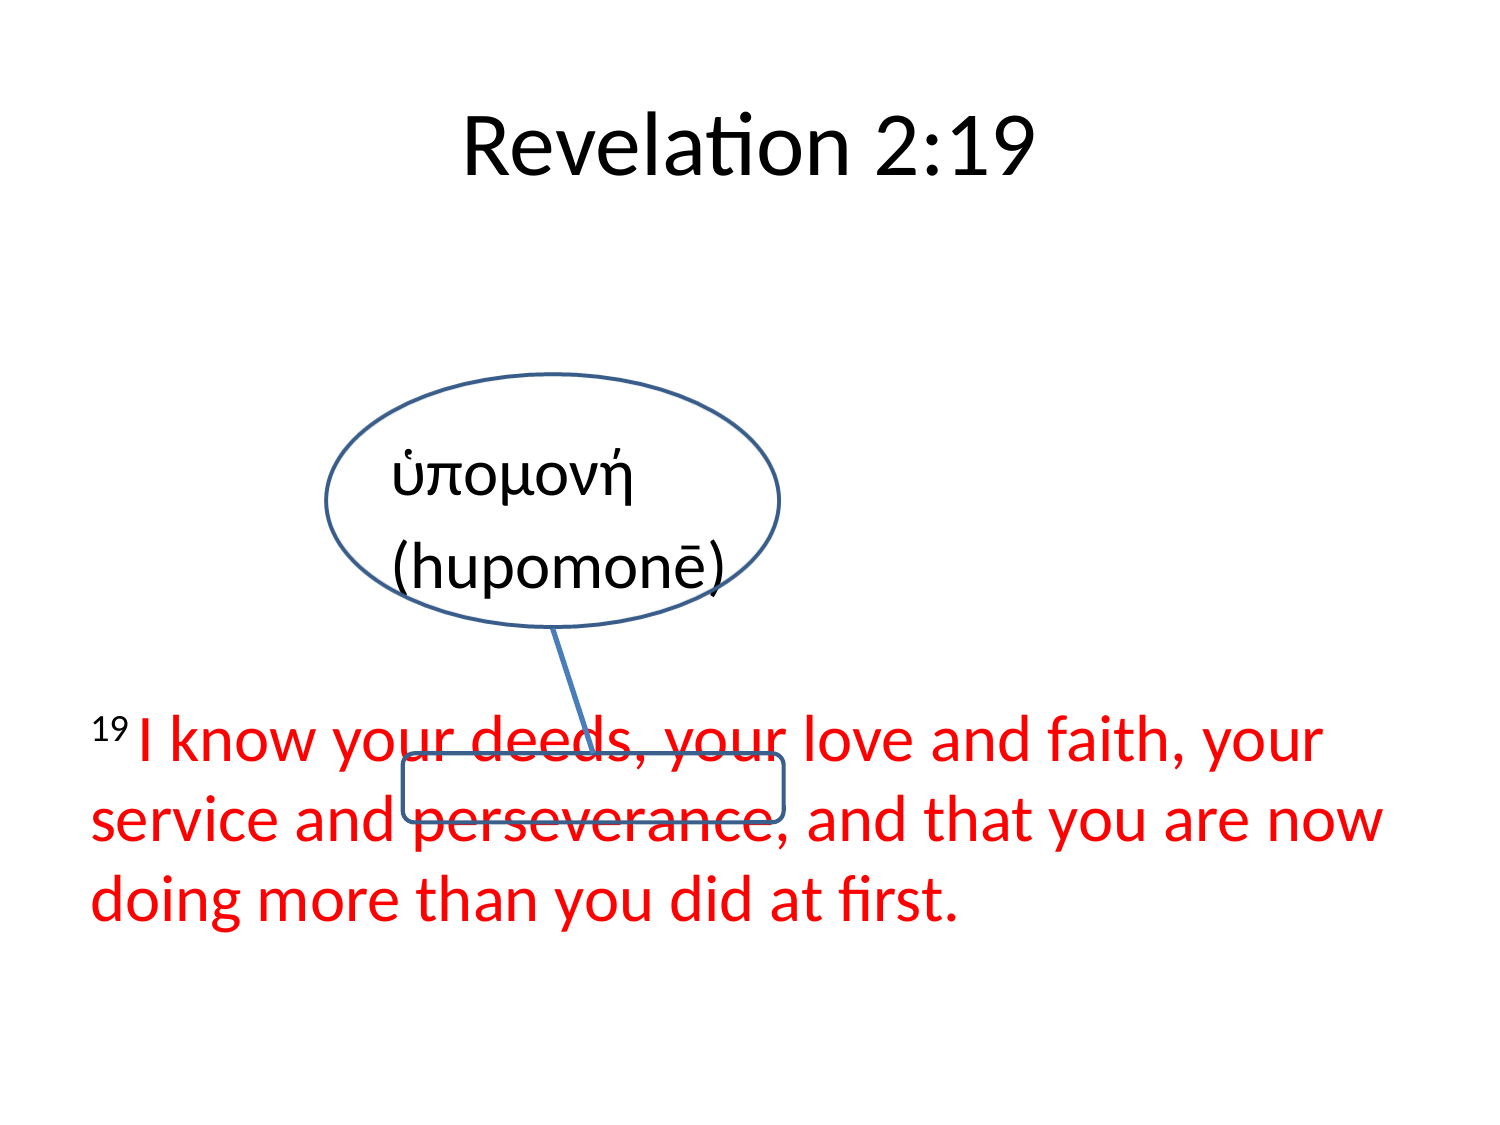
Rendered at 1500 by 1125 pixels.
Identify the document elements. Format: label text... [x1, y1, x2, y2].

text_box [552, 628, 594, 754]
text_box [400, 751, 786, 825]
list ὑπομονή (hupomonē) 19 I know your deeds, your love and faith, your service and perseverance, and that you are now doing more than you did at first. [75, 262, 1425, 1005]
title Revelation 2:19 [75, 45, 1425, 233]
picture [324, 372, 781, 629]
